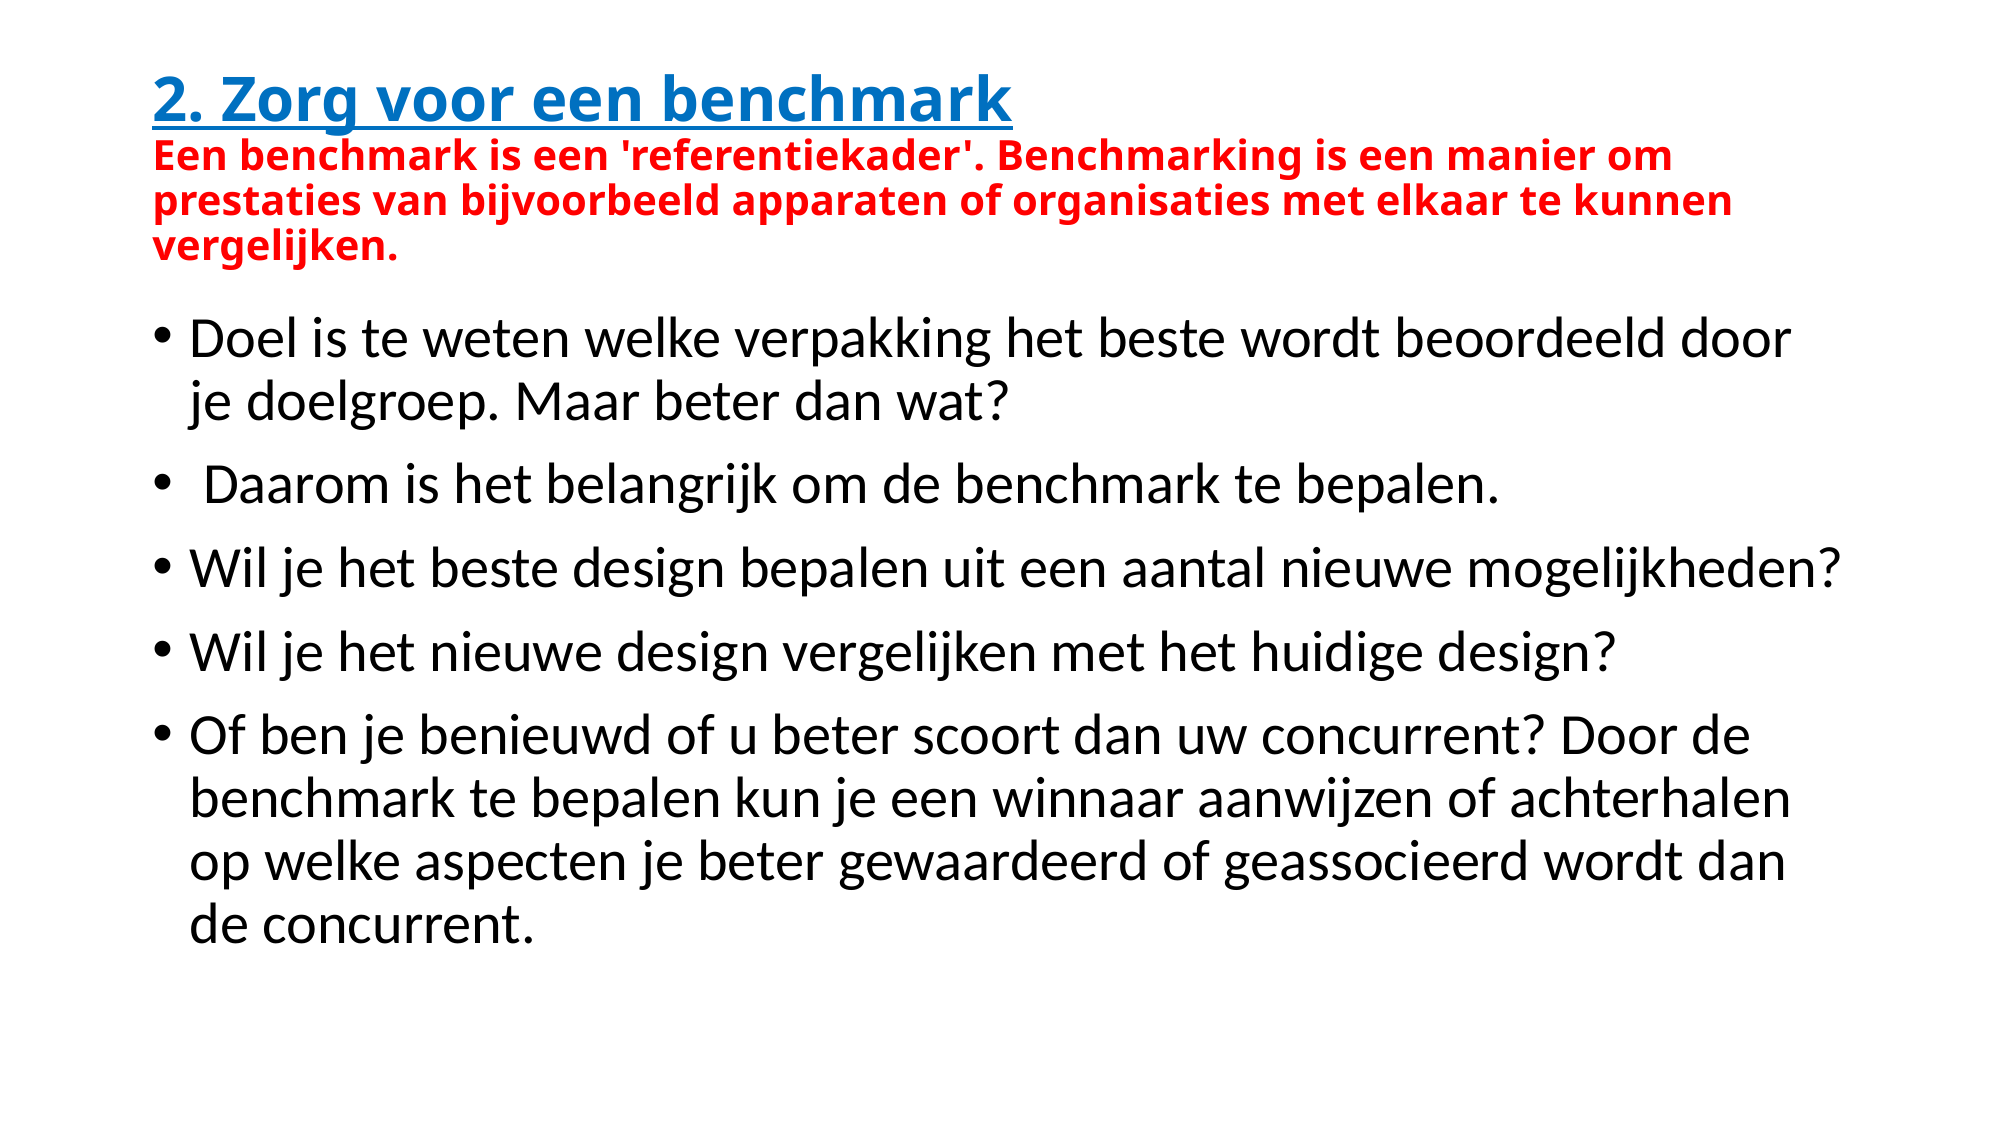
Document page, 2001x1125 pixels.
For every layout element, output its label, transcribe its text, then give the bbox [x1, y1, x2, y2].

list Doel is te weten welke verpakking het beste wordt beoordeeld door je doelgroep. Maar beter dan wat? Daarom is het belangrijk om de benchmark te bepalen. Wil je het beste design bepalen uit een aantal nieuwe mogelijkheden? Wil je het nieuwe design vergelijken met het huidige design? Of ben je benieuwd of u beter scoort dan uw concurrent? Door de benchmark te bepalen kun je een winnaar aanwijzen of achterhalen op welke aspecten je beter gewaardeerd of geassocieerd wordt dan de concurrent. [137, 299, 1863, 1014]
title 2. Zorg voor een benchmark Een benchmark is een 'referentiekader'. Benchmarking is een manier om prestaties van bijvoorbeeld apparaten of organisaties met elkaar te kunnen vergelijken. [137, 59, 1863, 278]
